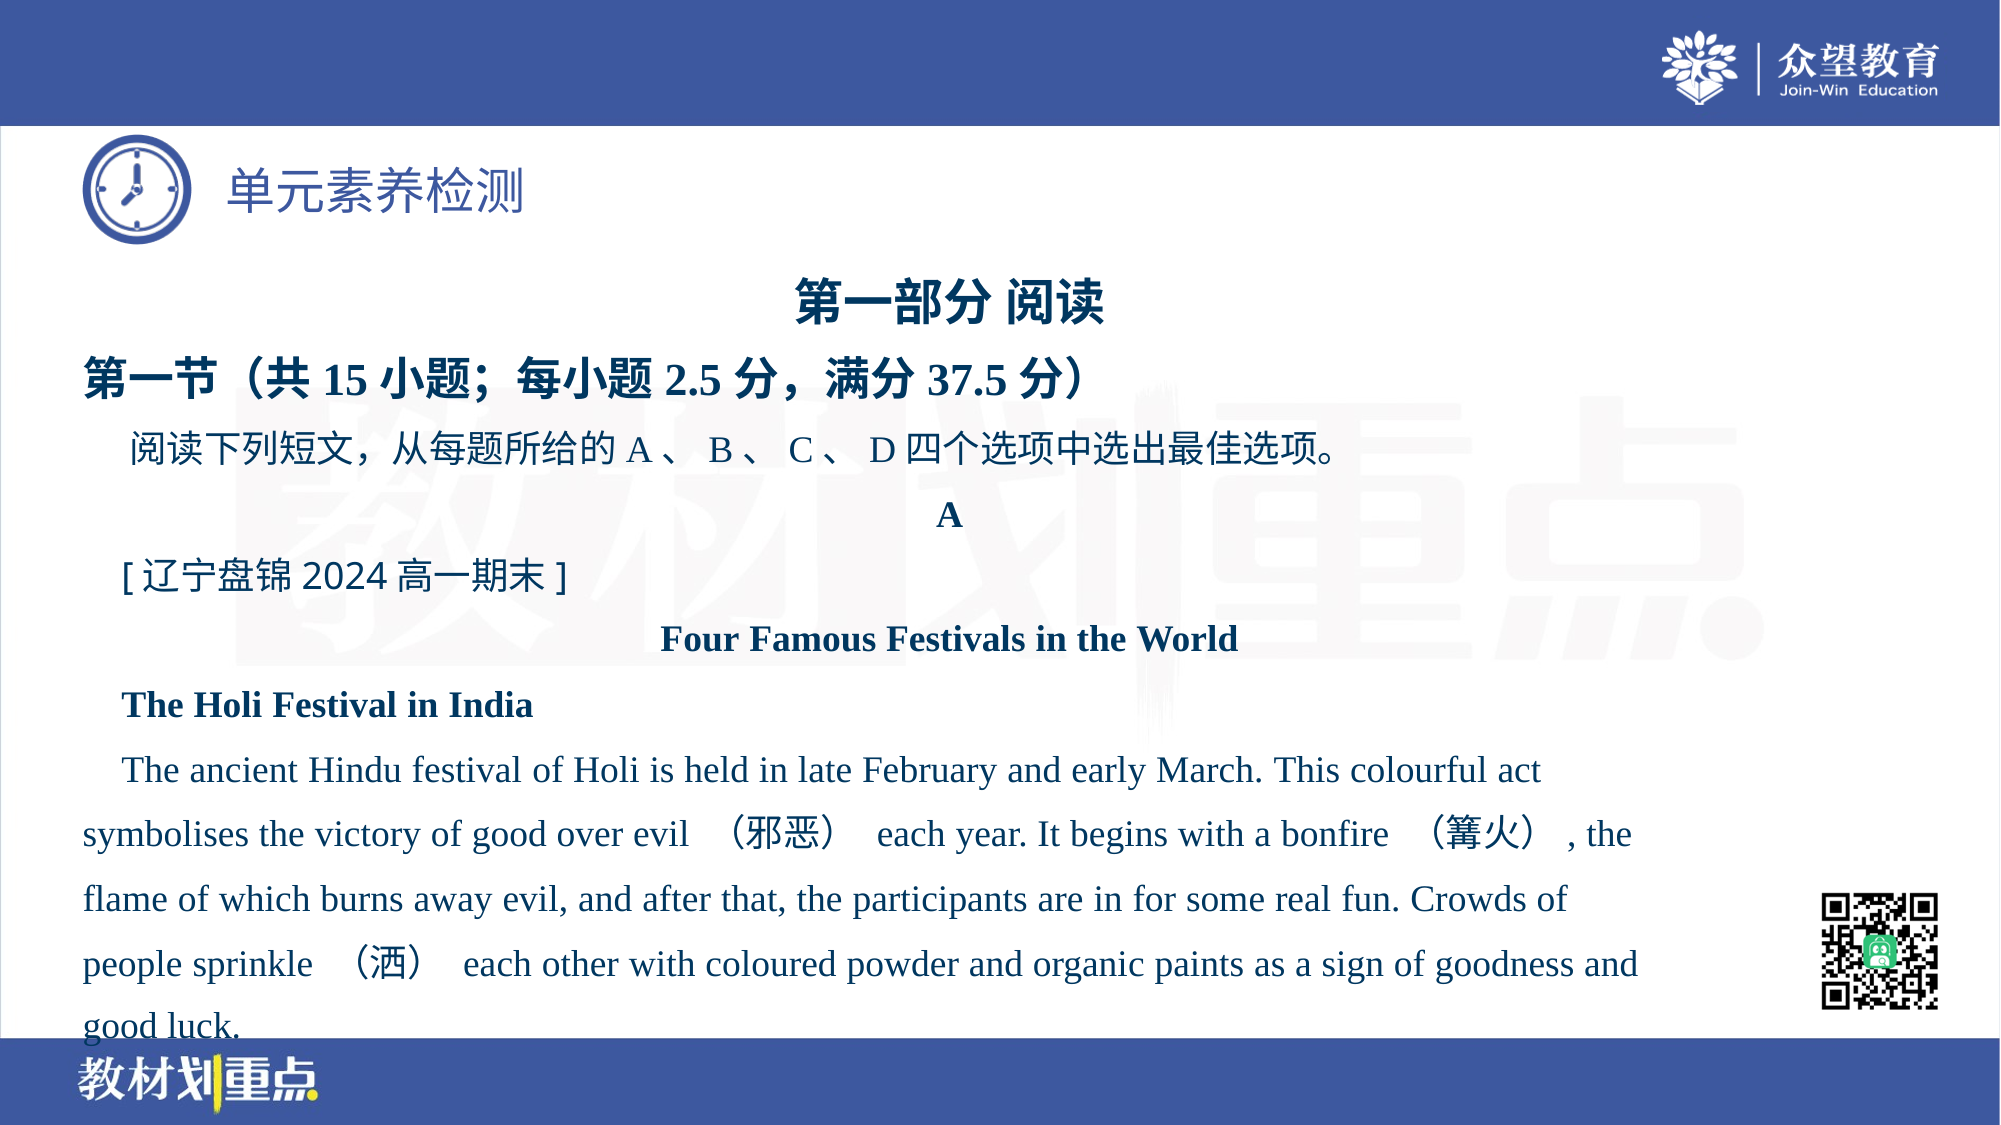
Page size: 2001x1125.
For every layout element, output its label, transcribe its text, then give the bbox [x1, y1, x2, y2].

picture [0, 0, 2000, 1125]
text_box The Holi Festival in India The ancient Hindu festival of Holi is held in late February and early March. This colourful act symbolises the victory of good over evil （邪恶） each year. It begins with a bonfire （篝火）, the flame of which burns away evil, and after that, the participants are in for some real fun. Crowds of people sprinkle （洒） each other with coloured powder and organic paints as a sign of goodness and good luck. [82, 660, 1817, 1040]
text_box Four Famous Festivals in the World [82, 596, 1817, 653]
text_box 第一节（共15小题；每小题2.5分，满分37.5分） [82, 329, 1817, 399]
text_box 阅读下列短文，从每题所给的A、B、C、D四个选项中选出最佳选项。 A [辽宁盘锦2024高一期末] [82, 405, 1817, 591]
text_box 第一部分 阅读 [82, 247, 1817, 323]
